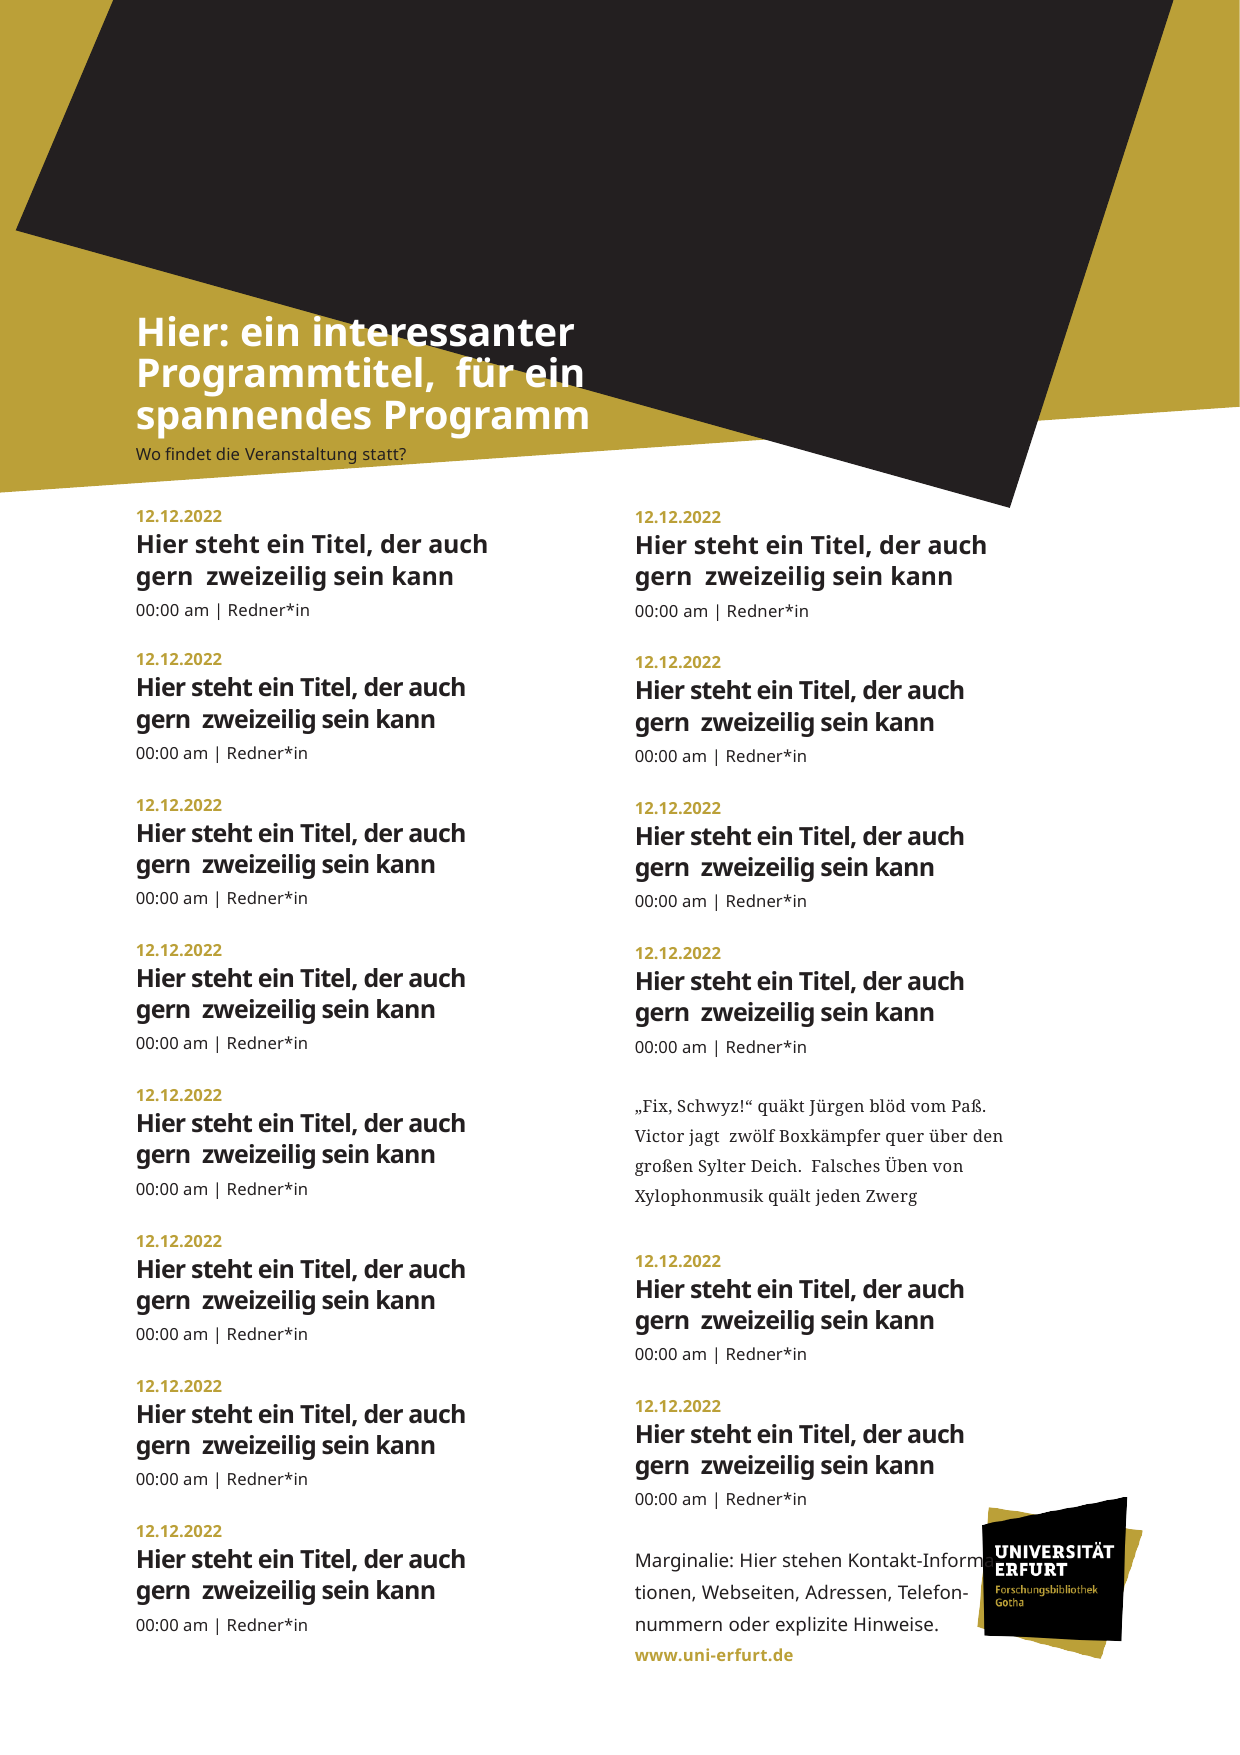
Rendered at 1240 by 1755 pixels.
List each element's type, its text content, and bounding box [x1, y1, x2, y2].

text_box [1021, 1497, 1143, 1659]
text_box 12.12.2022 Hier steht ein Titel, der auch gern zweizeilig sein kann 00:00 am | Redner*in 12.12.2022 Hier steht ein Titel, der auch gern zweizeilig sein kann 00:00 am | Redner*in 12.12.2022 Hier steht ein Titel, der auch gern zweizeilig sein kann 00:00 am | Redner*in 12.12.2022 Hier steht ein Titel, der auch gern zweizeilig sein kann 00:00 am | Redner*in „Fix, Schwyz!“ quäkt Jürgen blöd vom Paß. Victor jagt zwölf Boxkämpfer quer über den großen Sylter Deich. Falsches Üben von Xylophonmusik quält jeden Zwerg 12.12.2022 Hier steht ein Titel, der auch gern zweizeilig sein kann 00:00 am | Redner*in 12.12.2022 Hier steht ein Titel, der auch gern zweizeilig sein kann 00:00 am | Redner*in Marginalie: Hier stehen Kontakt-Informa- tionen, Webseiten, Adressen, Telefon- nummern oder explizite Hinweise. www.uni-erfurt.de [632, 506, 1021, 1694]
text_box Hier: ein interessanter Programmtitel, für ein spannendes Programm Wo findet die Veranstaltung statt? [133, 312, 830, 464]
text_box 12.12.2022 Hier steht ein Titel, der auch gern zweizeilig sein kann 00:00 am | Redner*in 12.12.2022 Hier steht ein Titel, der auch gern zweizeilig sein kann 00:00 am | Redner*in 12.12.2022 Hier steht ein Titel, der auch gern zweizeilig sein kann 00:00 am | Redner*in 12.12.2022 Hier steht ein Titel, der auch gern zweizeilig sein kann 00:00 am | Redner*in 12.12.2022 Hier steht ein Titel, der auch gern zweizeilig sein kann 00:00 am | Redner*in 12.12.2022 Hier steht ein Titel, der auch gern zweizeilig sein kann 00:00 am | Redner*in 12.12.2022 Hier steht ein Titel, der auch gern zweizeilig sein kann 00:00 am | Redner*in 12.12.2022 Hier steht ein Titel, der auch gern zweizeilig sein kann 00:00 am | Redner*in [133, 506, 522, 1694]
